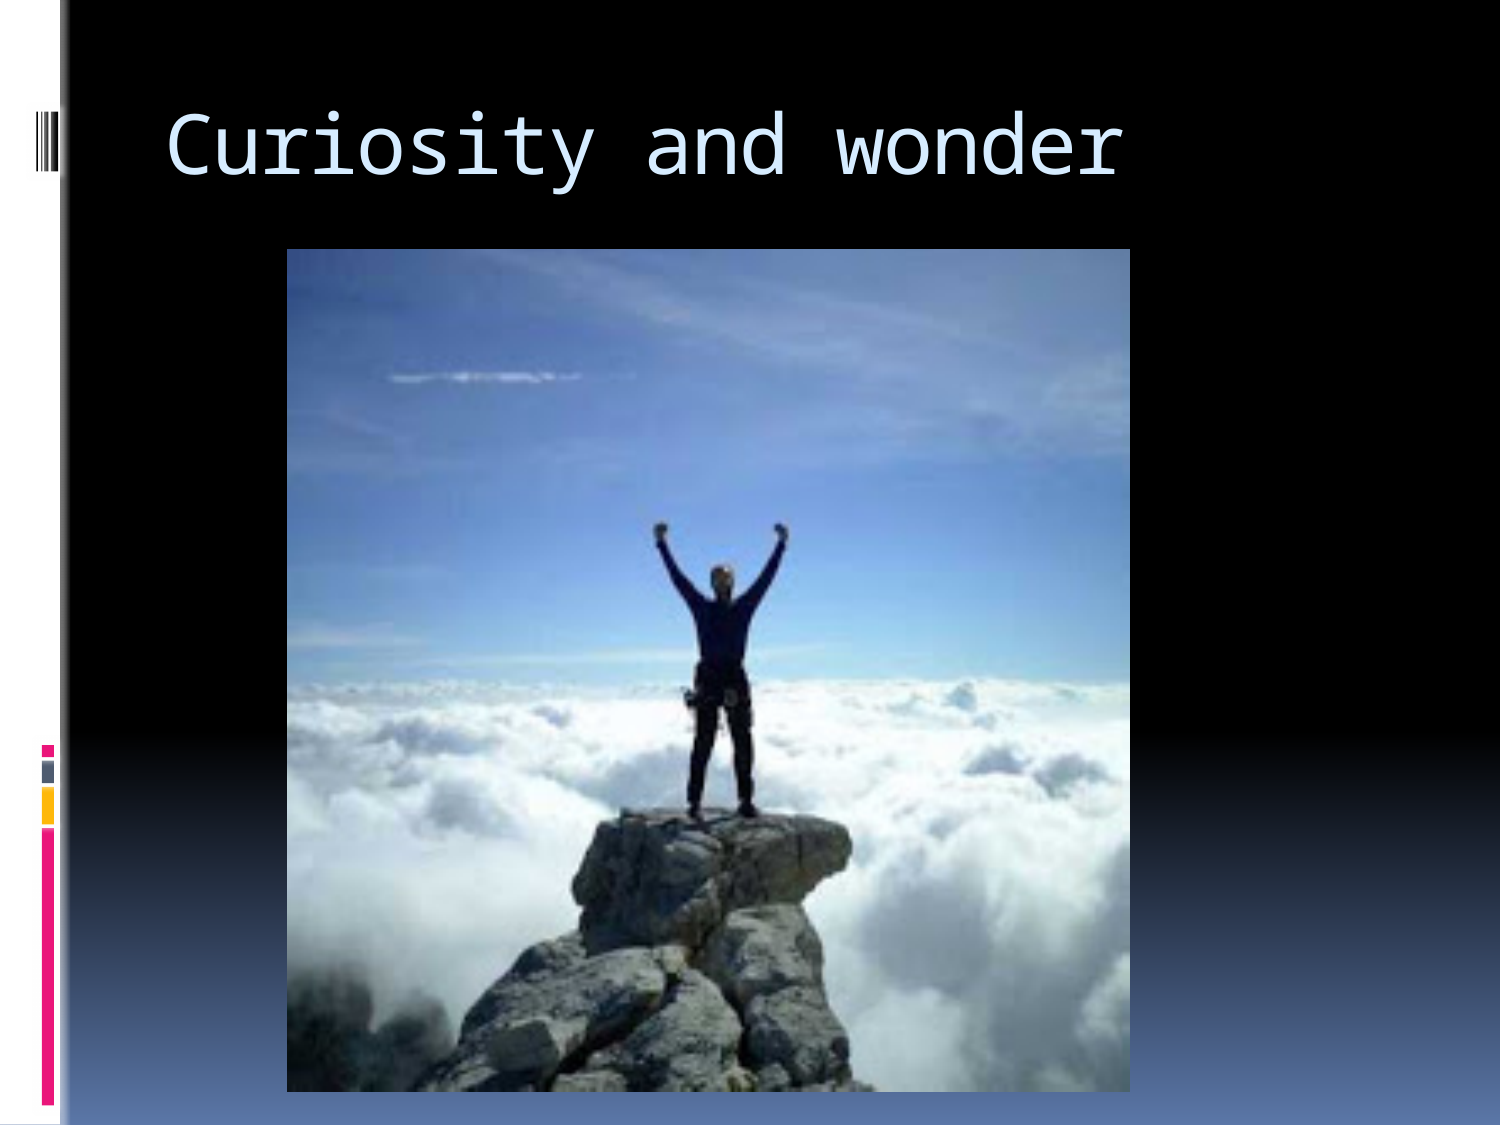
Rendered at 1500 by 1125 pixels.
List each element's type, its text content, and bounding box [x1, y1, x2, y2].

picture [287, 249, 1130, 1093]
title Curiosity and wonder [150, 83, 1425, 234]
